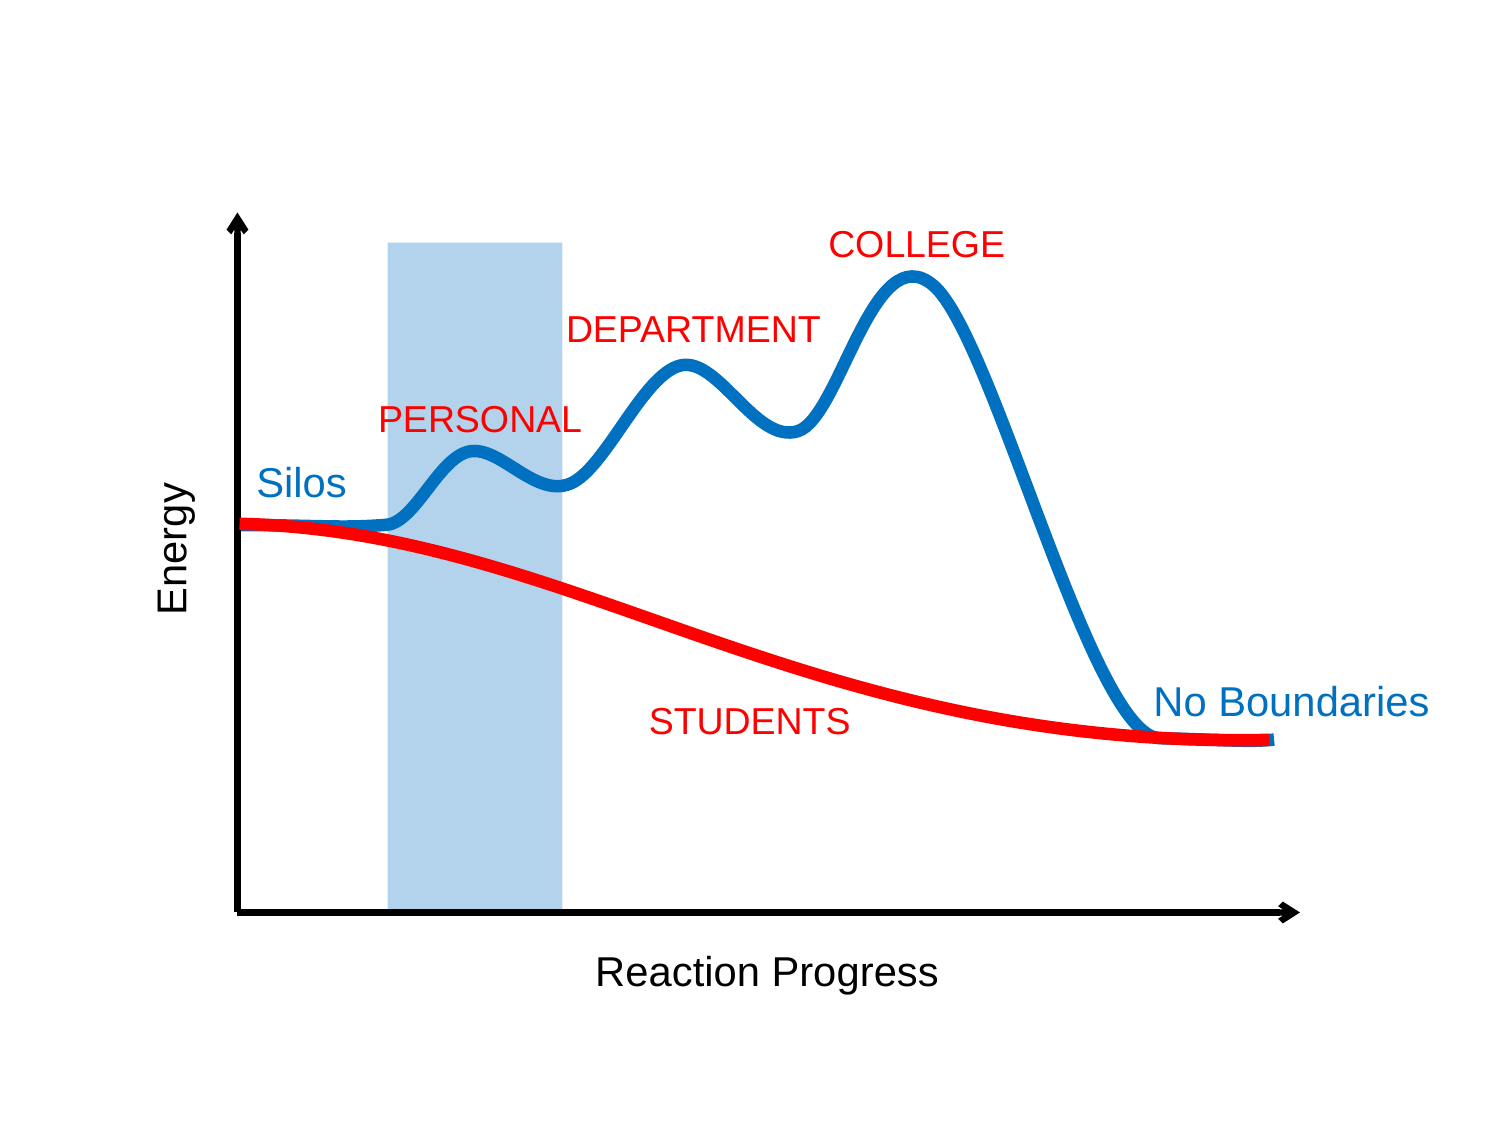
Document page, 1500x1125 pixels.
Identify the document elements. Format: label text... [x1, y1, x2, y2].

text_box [237, 212, 1300, 913]
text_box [239, 523, 1270, 750]
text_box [240, 448, 1447, 734]
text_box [362, 212, 1022, 448]
text_box Energy [137, 481, 219, 630]
text_box Reaction Progress [580, 937, 955, 1003]
